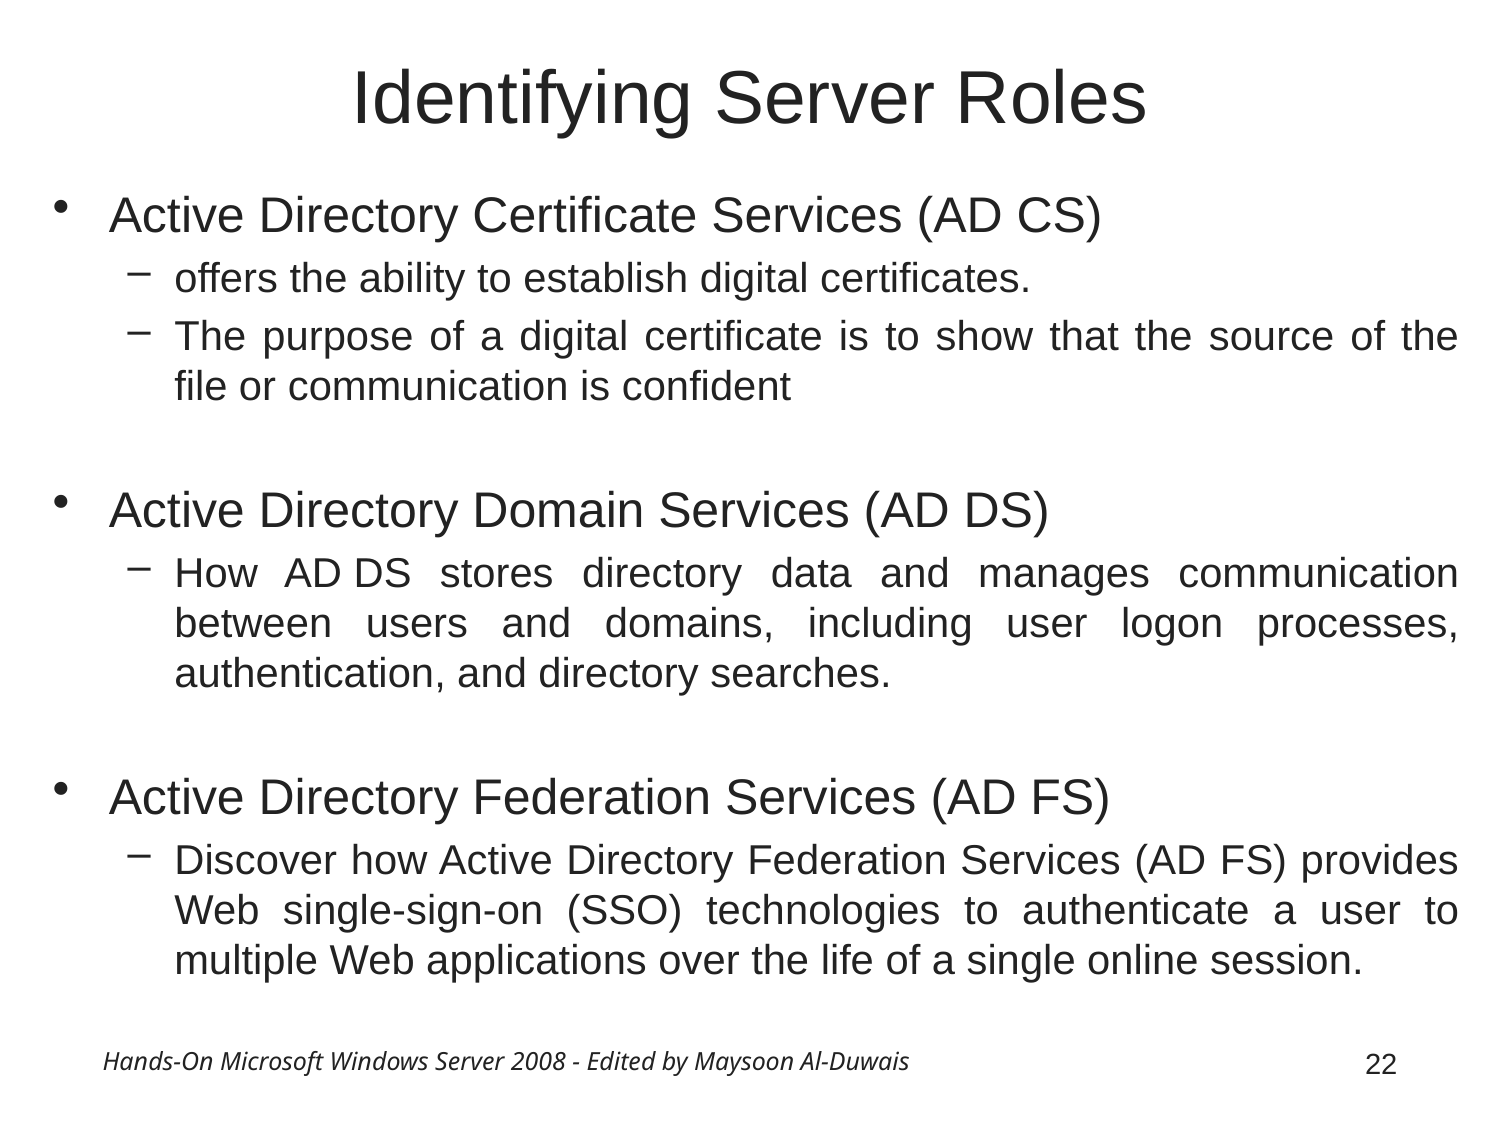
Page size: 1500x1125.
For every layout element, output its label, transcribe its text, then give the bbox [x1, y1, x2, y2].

slide_number 22 [1074, 1037, 1413, 1101]
footer Hands-On Microsoft Windows Server 2008 - Edited by Maysoon Al-Duwais [87, 1037, 1074, 1101]
title Identifying Server Roles [87, 0, 1413, 174]
list Active Directory Certificate Services (AD CS) offers the ability to establish digital certificates. The purpose of a digital certificate is to show that the source of the file or communication is confident Active Directory Domain Services (AD DS) How AD DS stores directory data and manages communication between users and domains, including user logon processes, authentication, and directory searches. Active Directory Federation Services (AD FS) Discover how Active Directory Federation Services (AD FS) provides Web single-sign-on (SSO) technologies to authenticate a user to multiple Web applications over the life of a single online session. [37, 174, 1476, 988]
